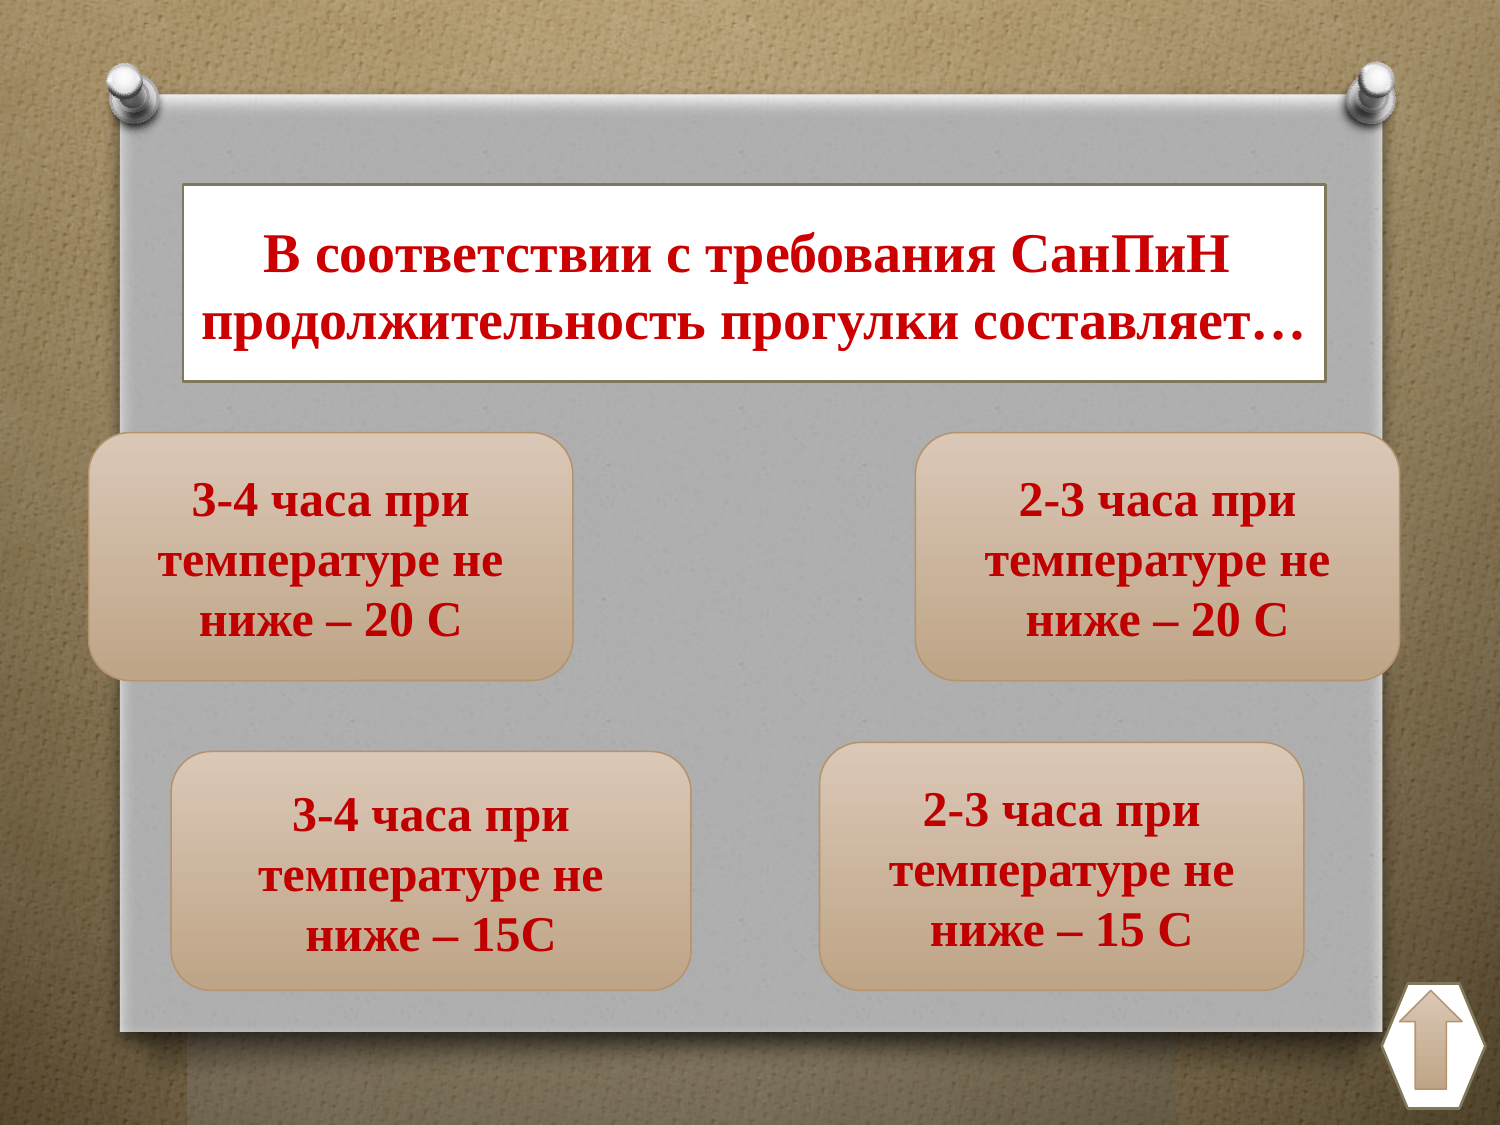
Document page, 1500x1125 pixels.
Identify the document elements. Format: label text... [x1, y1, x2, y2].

text_box 3-4 часа при температуре не ниже – 20 С [87, 431, 574, 682]
picture [75, 29, 198, 153]
text_box [1380, 982, 1487, 1110]
picture [1317, 35, 1439, 156]
text_box 2-3 часа при температуре не ниже – 15 С [818, 741, 1305, 992]
title В соответствии с требования СанПиН продолжительность прогулки составляет… [182, 183, 1327, 383]
text_box [1398, 989, 1463, 1090]
text_box 2-3 часа при температуре не ниже – 20 С [914, 431, 1401, 682]
text_box 3-4 часа при температуре не ниже – 15С [170, 750, 692, 992]
